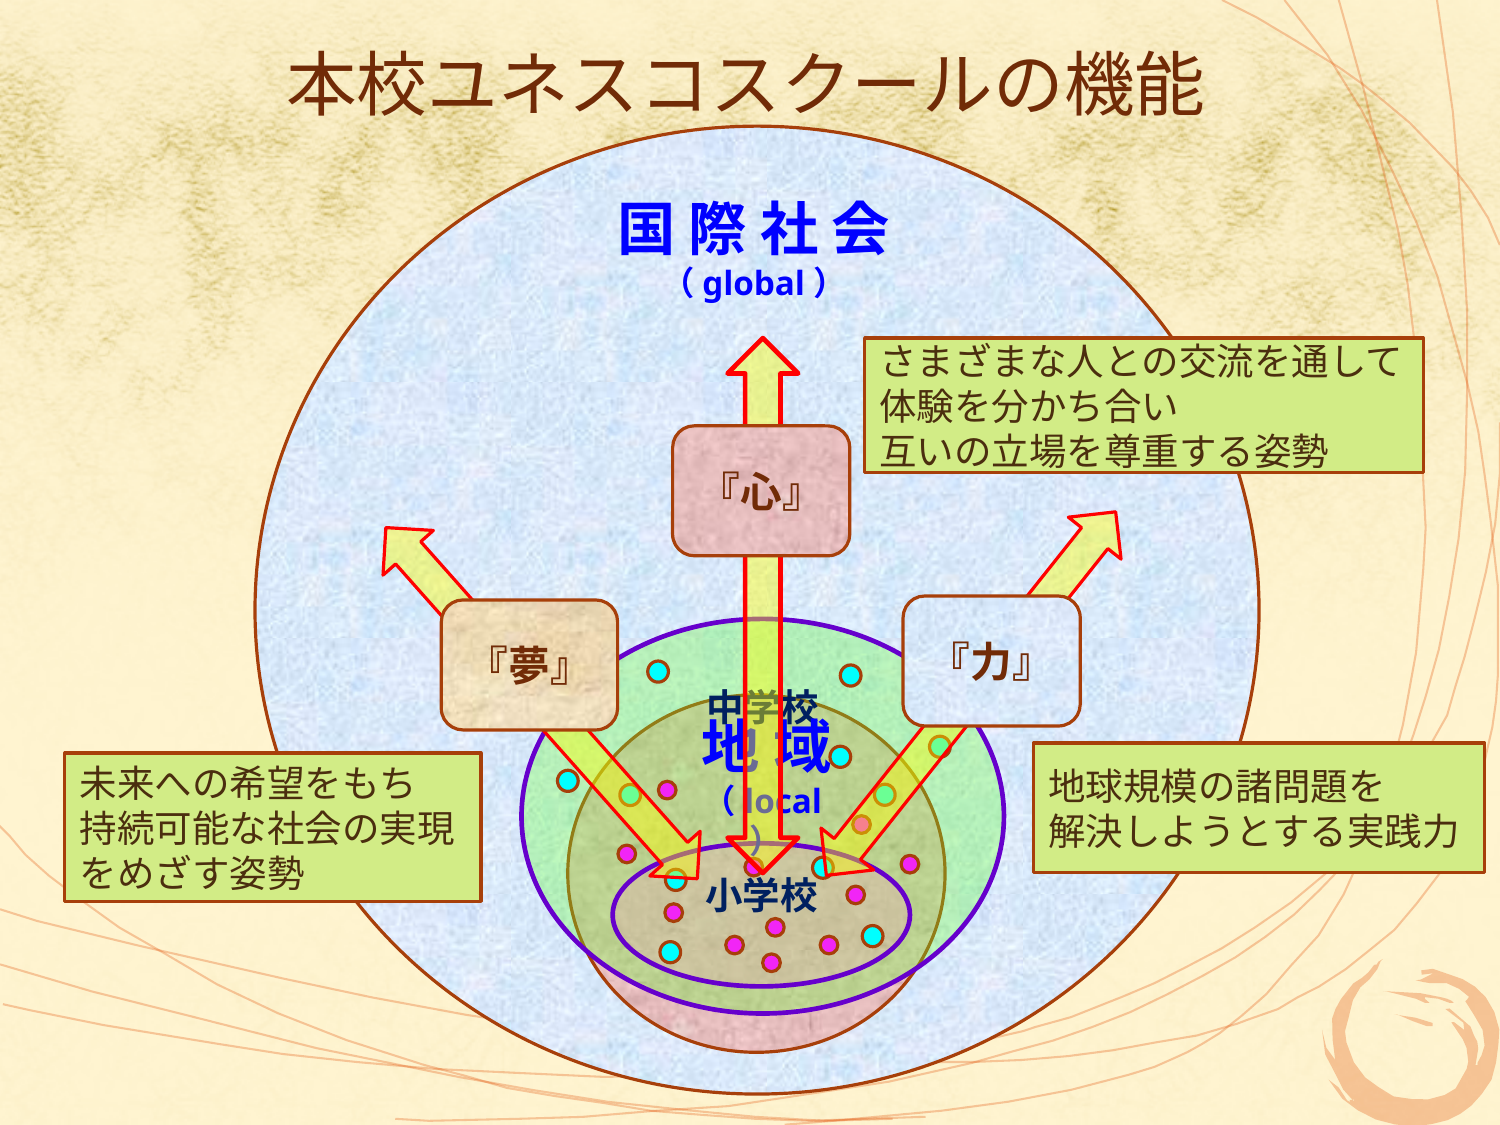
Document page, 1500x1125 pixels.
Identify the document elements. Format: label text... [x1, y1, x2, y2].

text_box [902, 460, 1486, 927]
title 本校ユネスコスクールの機能 [177, 31, 1314, 133]
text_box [672, 337, 1424, 874]
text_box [64, 467, 619, 939]
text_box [633, 893, 951, 964]
text_box [422, 961, 1106, 1096]
text_box 中学校 [694, 1007, 832, 1016]
text_box 国 際 社 会（global） [582, 184, 925, 309]
text_box [284, 133, 1156, 460]
text_box [626, 1005, 885, 1054]
